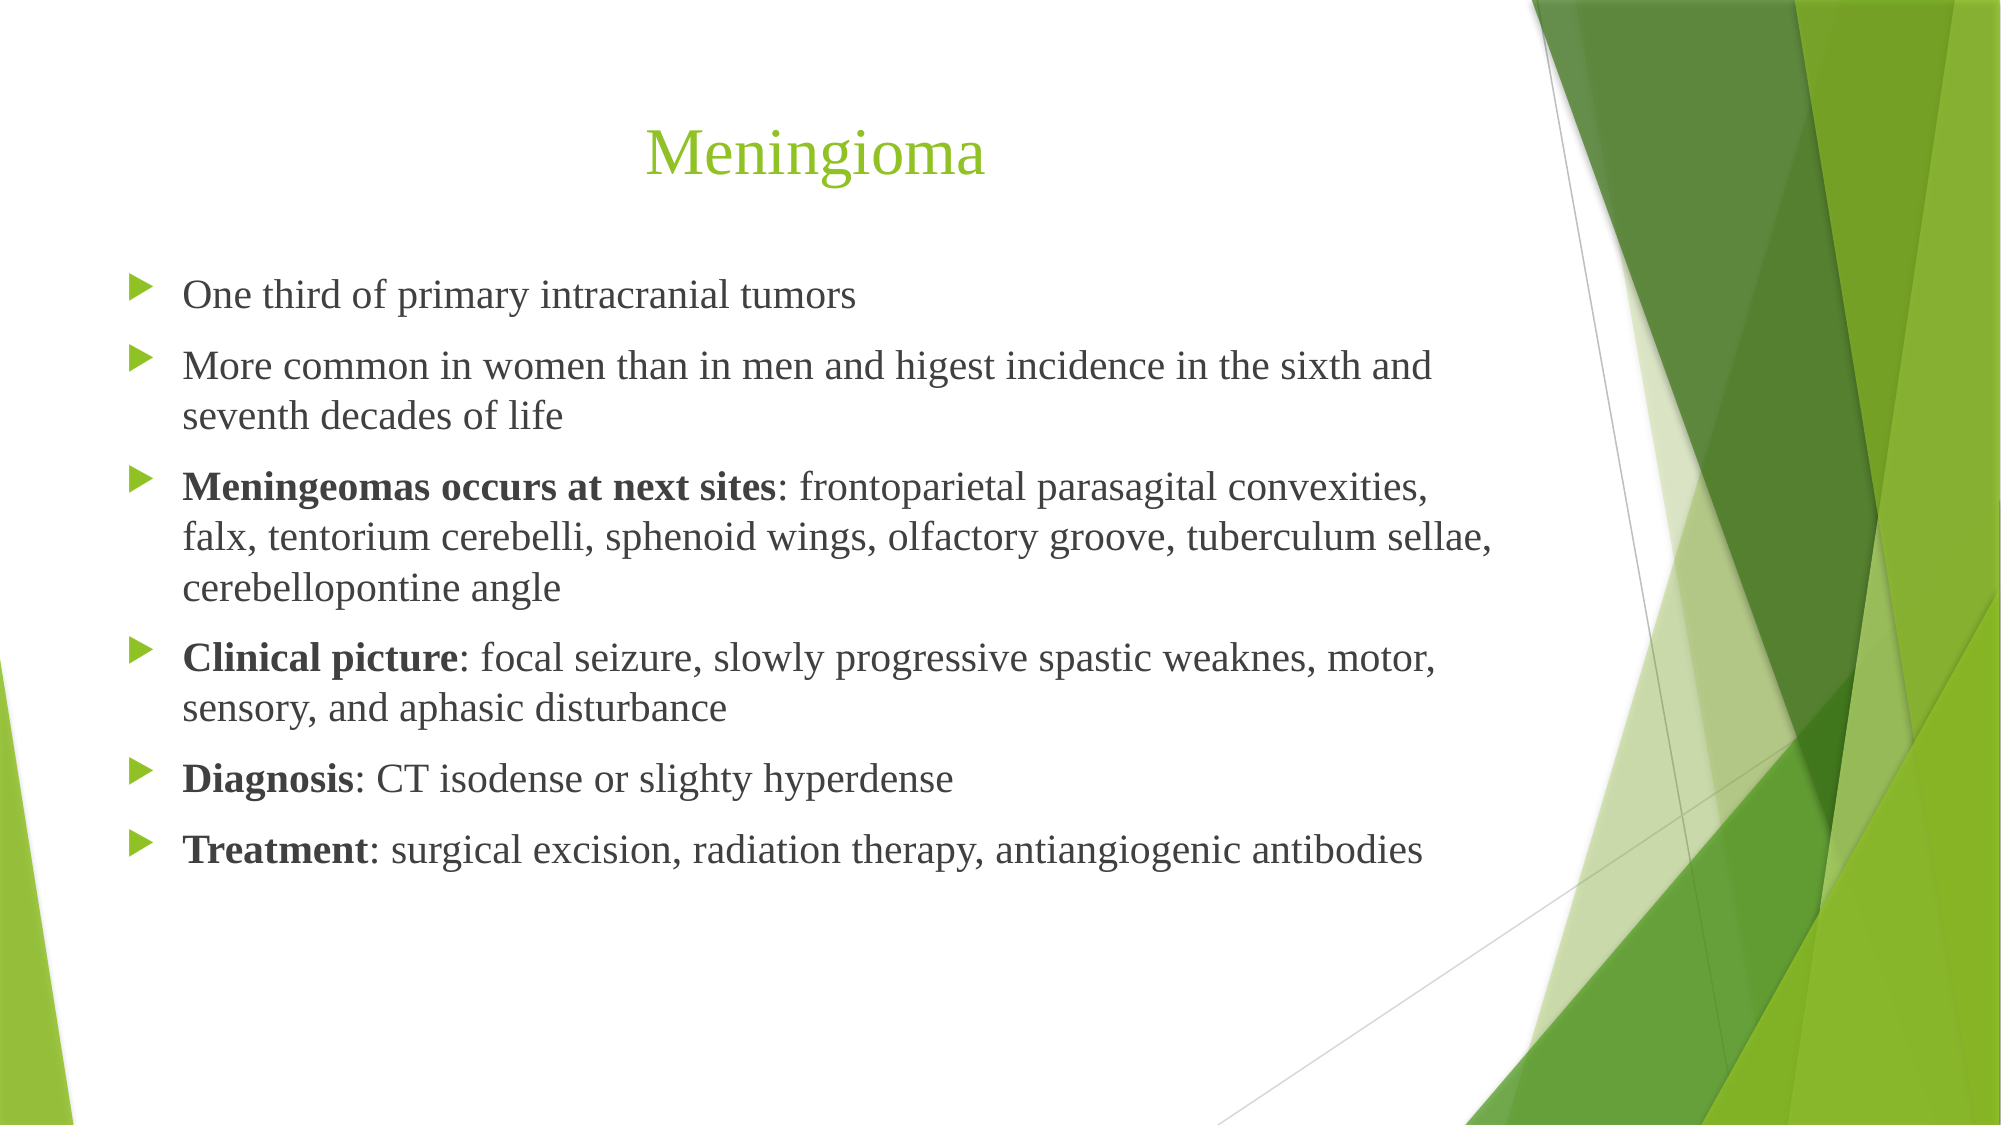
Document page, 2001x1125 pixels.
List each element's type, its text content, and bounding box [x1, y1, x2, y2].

list One third of primary intracranial tumors More common in women than in men and higest incidence in the sixth and seventh decades of life Meningeomas occurs at next sites: frontoparietal parasagital convexities, falx, tentorium cerebelli, sphenoid wings, olfactory groove, tuberculum sellae, cerebellopontine angle Clinical picture: focal seizure, slowly progressive spastic weaknes, motor, sensory, and aphasic disturbance Diagnosis: CT isodense or slighty hyperdense Treatment: surgical excision, radiation therapy, antiangiogenic antibodies [111, 259, 1522, 991]
title Meningioma [111, 99, 1522, 229]
